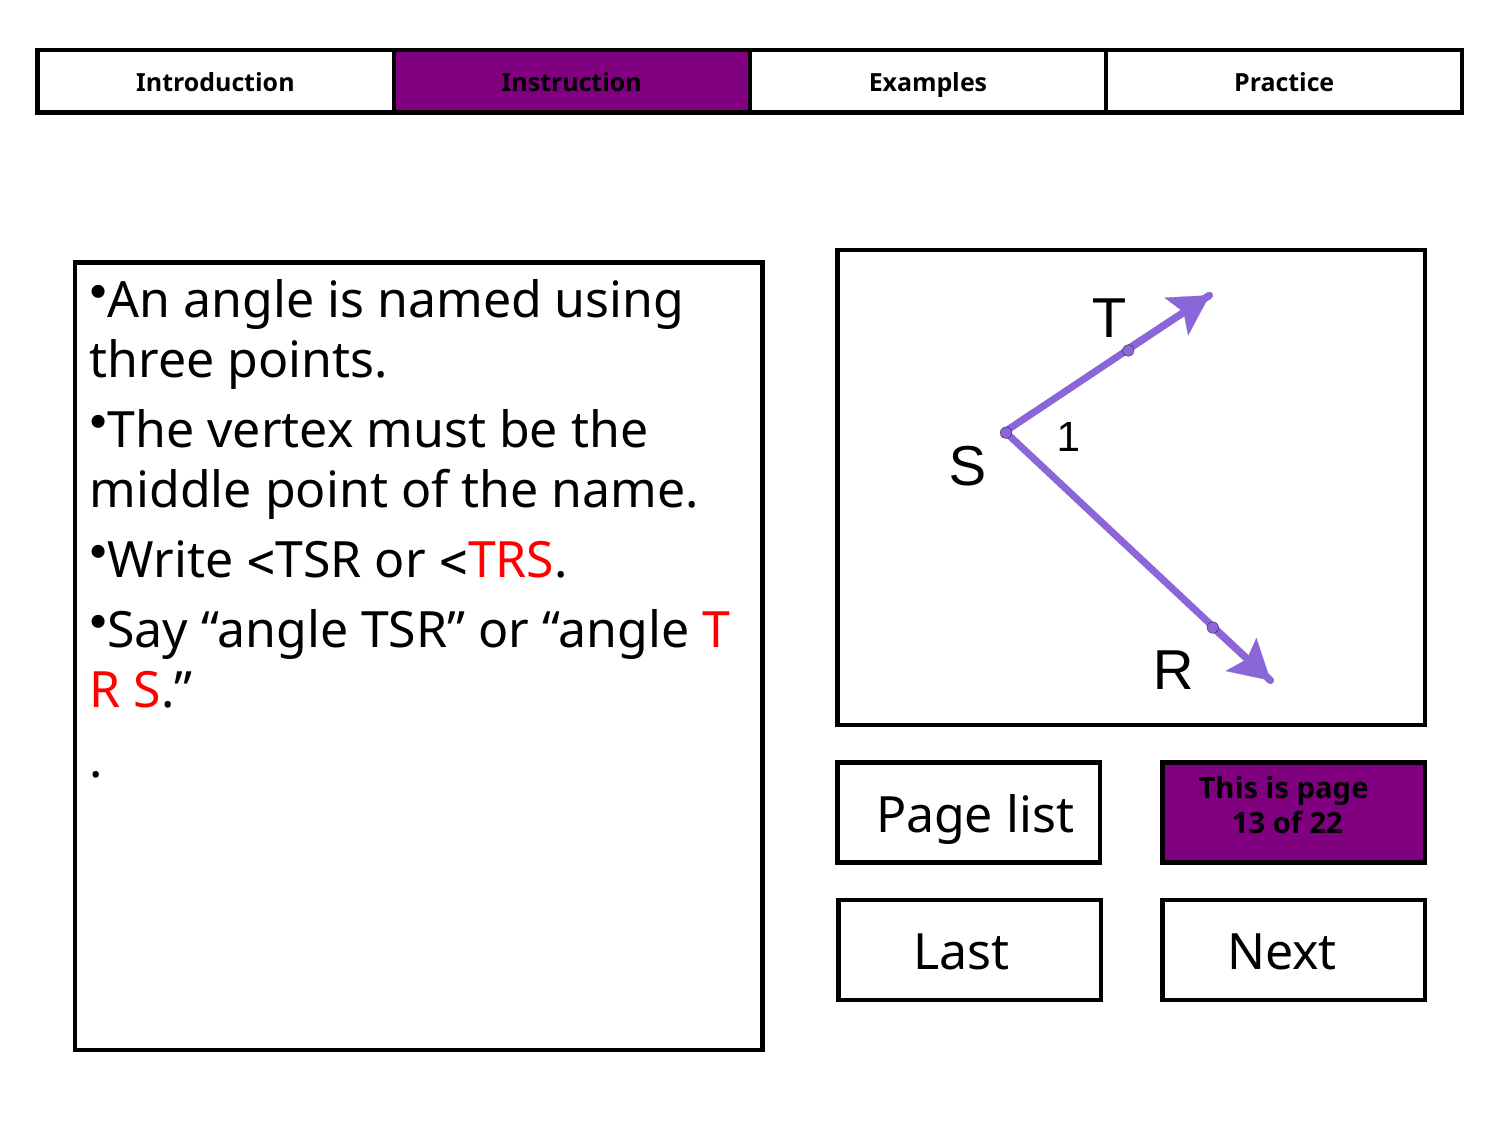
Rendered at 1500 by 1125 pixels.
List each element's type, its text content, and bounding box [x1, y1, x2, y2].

table_header Introduction [40, 52, 392, 110]
picture [924, 262, 1299, 726]
table_header Practice [1108, 52, 1460, 110]
text_box Next [1212, 912, 1500, 988]
text_box [1162, 900, 1425, 1000]
text_box [1162, 762, 1425, 863]
table_header Examples [752, 52, 1104, 110]
text_box [837, 249, 1425, 725]
text_box [74, 262, 763, 1050]
text_box Last [898, 912, 1162, 988]
text_box Page list [861, 774, 1388, 850]
text_box [837, 762, 1100, 863]
table_header Instruction [396, 52, 748, 110]
text_box [838, 900, 1101, 1000]
text_box This is page 13 of 22 [1162, 762, 1413, 848]
